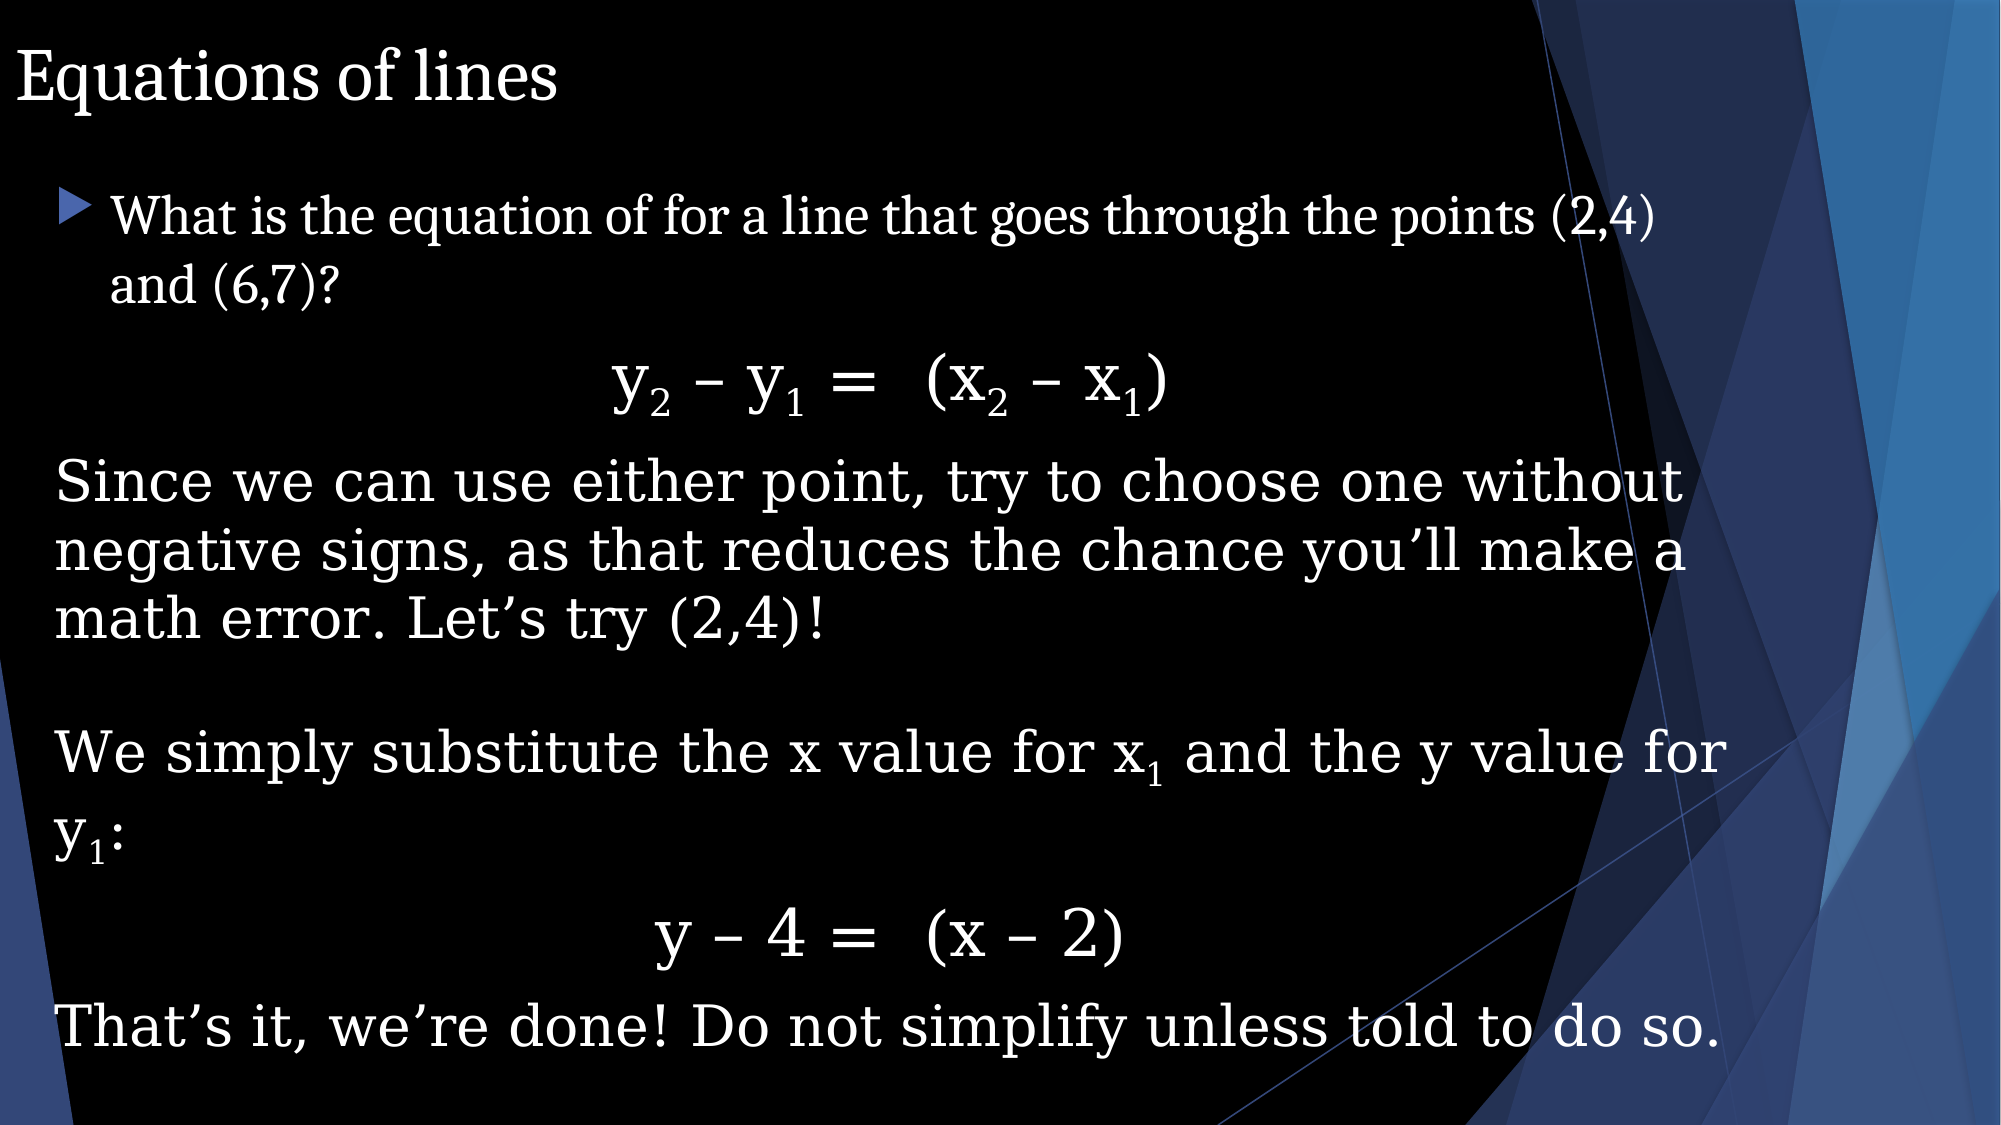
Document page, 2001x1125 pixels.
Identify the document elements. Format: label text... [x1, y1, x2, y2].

title Equations of lines [0, 17, 1411, 235]
